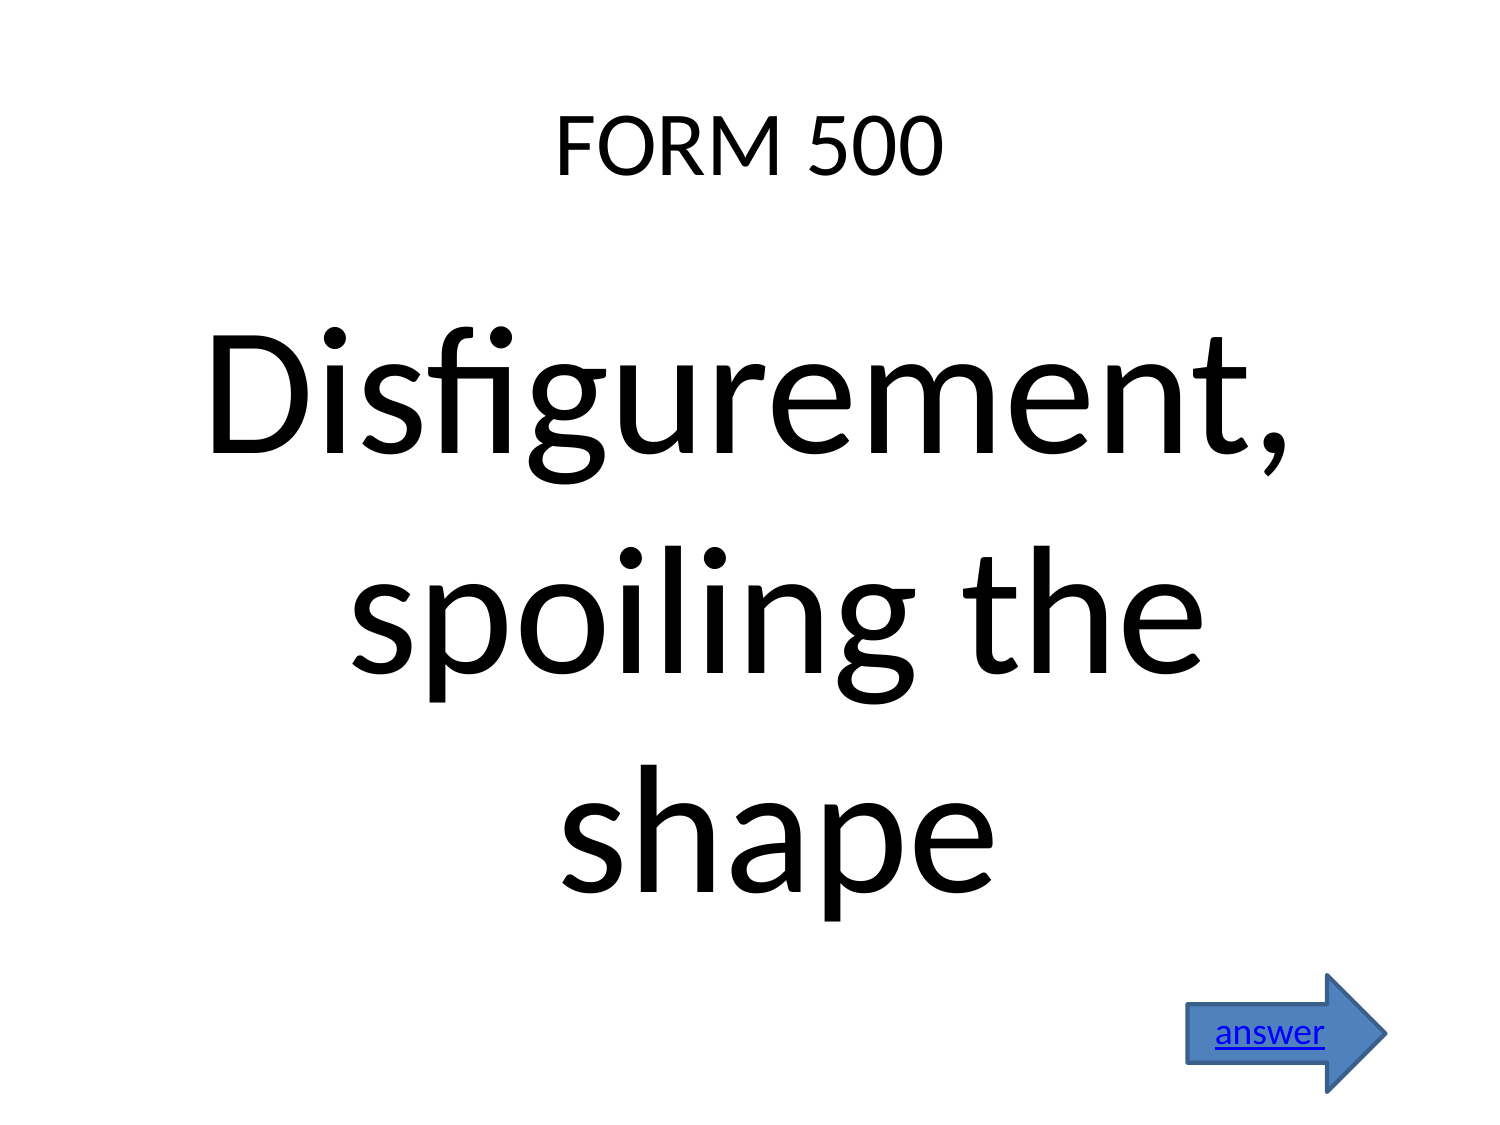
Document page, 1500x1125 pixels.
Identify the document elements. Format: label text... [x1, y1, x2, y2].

title FORM 500 [75, 45, 1425, 233]
text_box [1324, 973, 1354, 999]
list Disfigurement, spoiling the shape [75, 262, 1425, 1005]
text_box answer [1200, 999, 1400, 1060]
text_box [1185, 1002, 1362, 1094]
